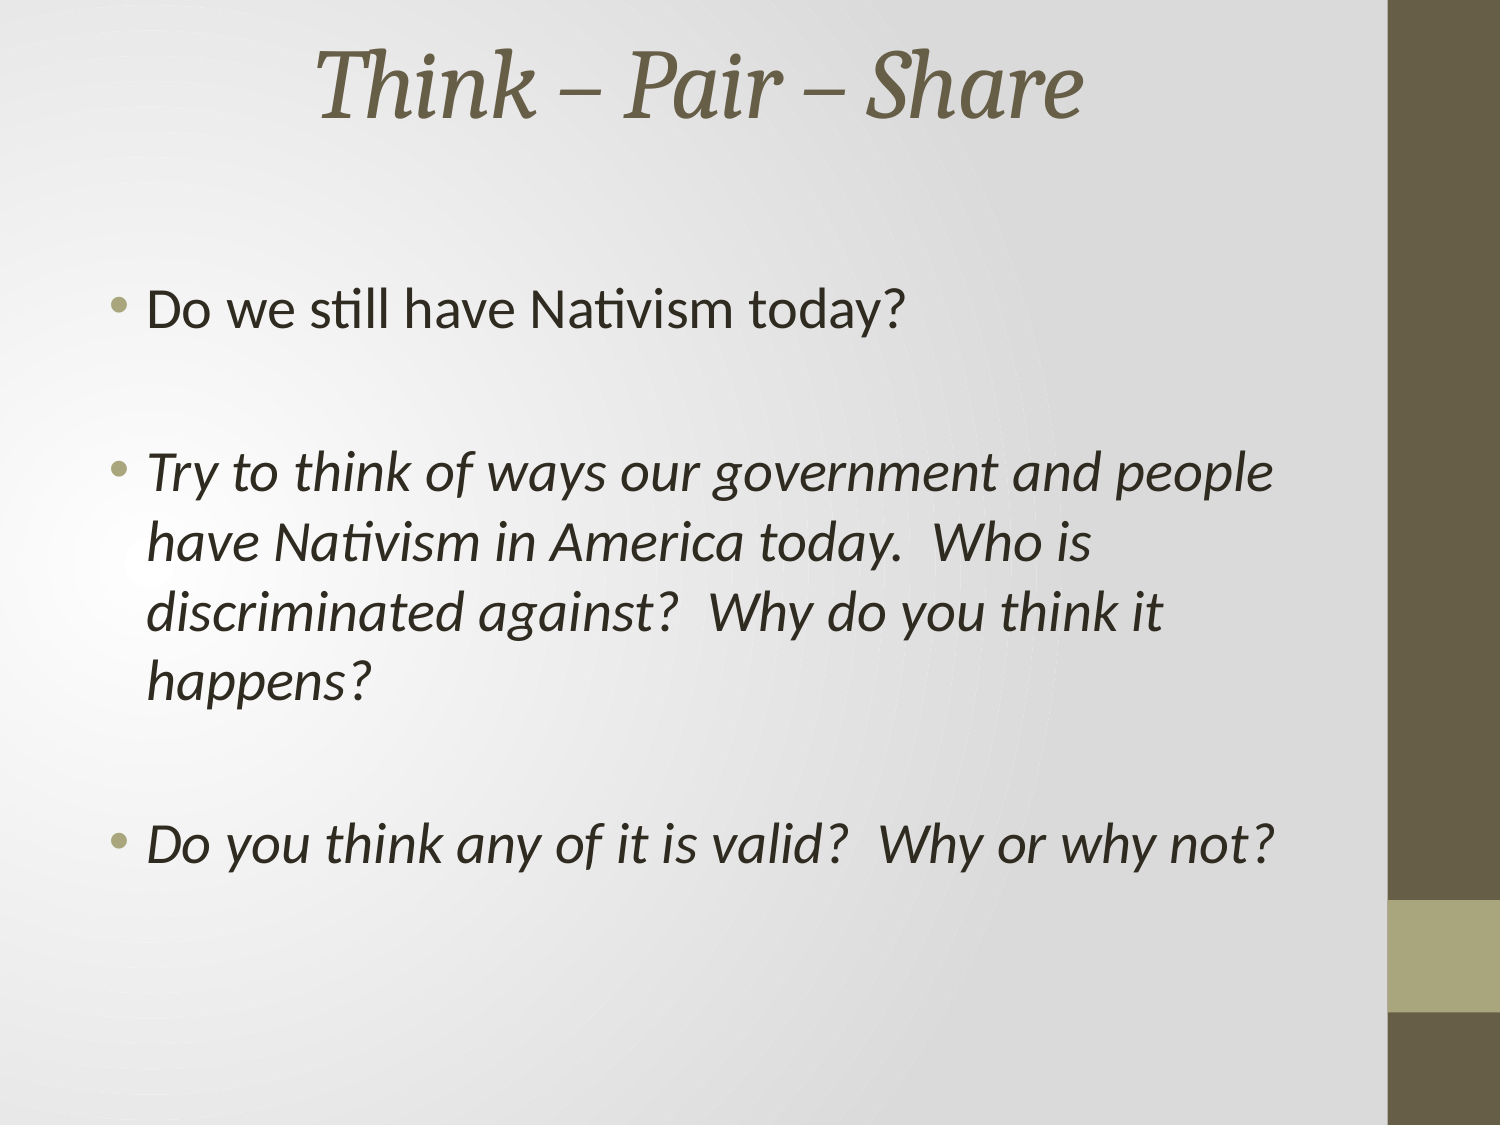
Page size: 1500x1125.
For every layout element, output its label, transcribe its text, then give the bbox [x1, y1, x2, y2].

title Think – Pair – Share [75, 45, 1325, 233]
list Do we still have Nativism today? Try to think of ways our government and people have Nativism in America today. Who is discriminated against? Why do you think it happens? Do you think any of it is valid? Why or why not? [75, 262, 1325, 1050]
